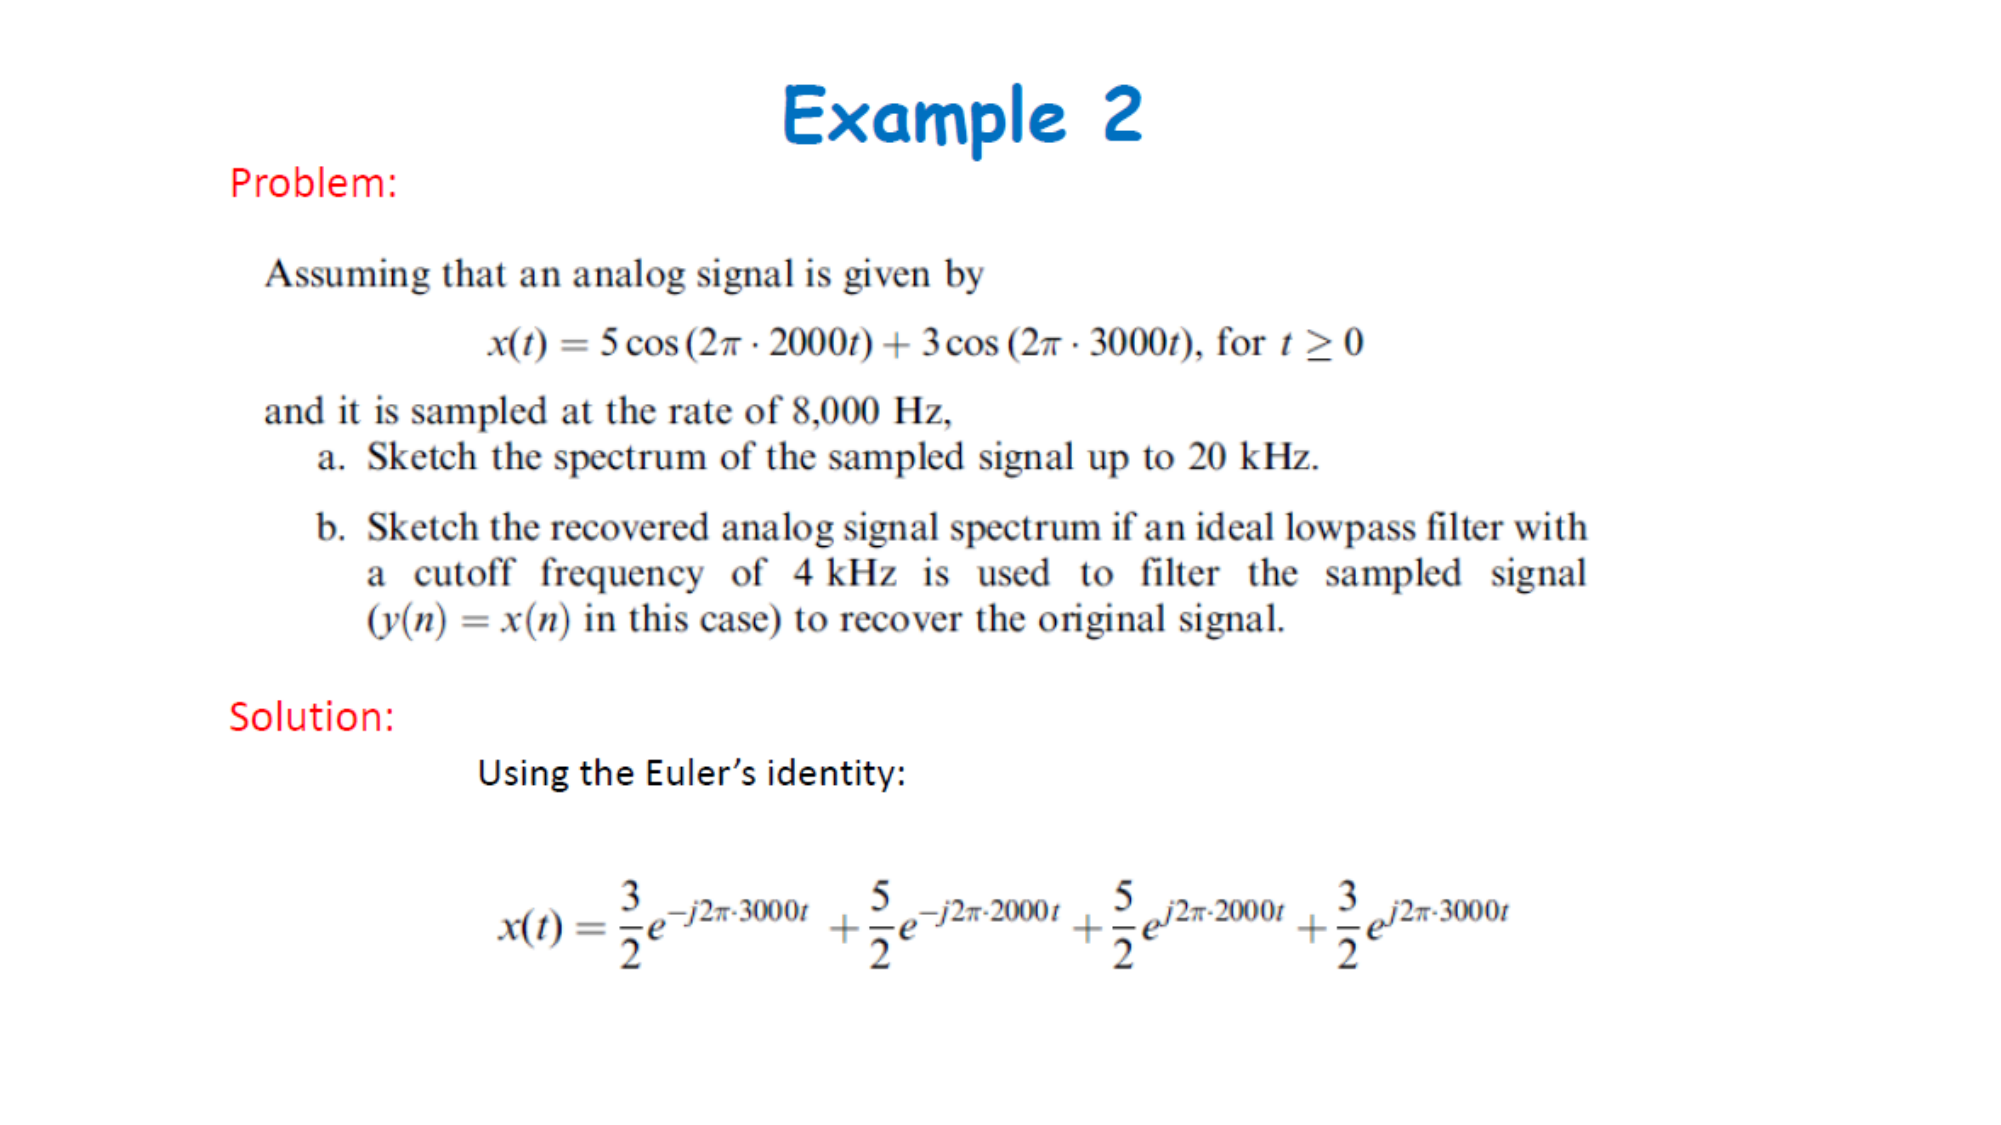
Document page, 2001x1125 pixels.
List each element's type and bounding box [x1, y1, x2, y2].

picture [222, 63, 1662, 988]
